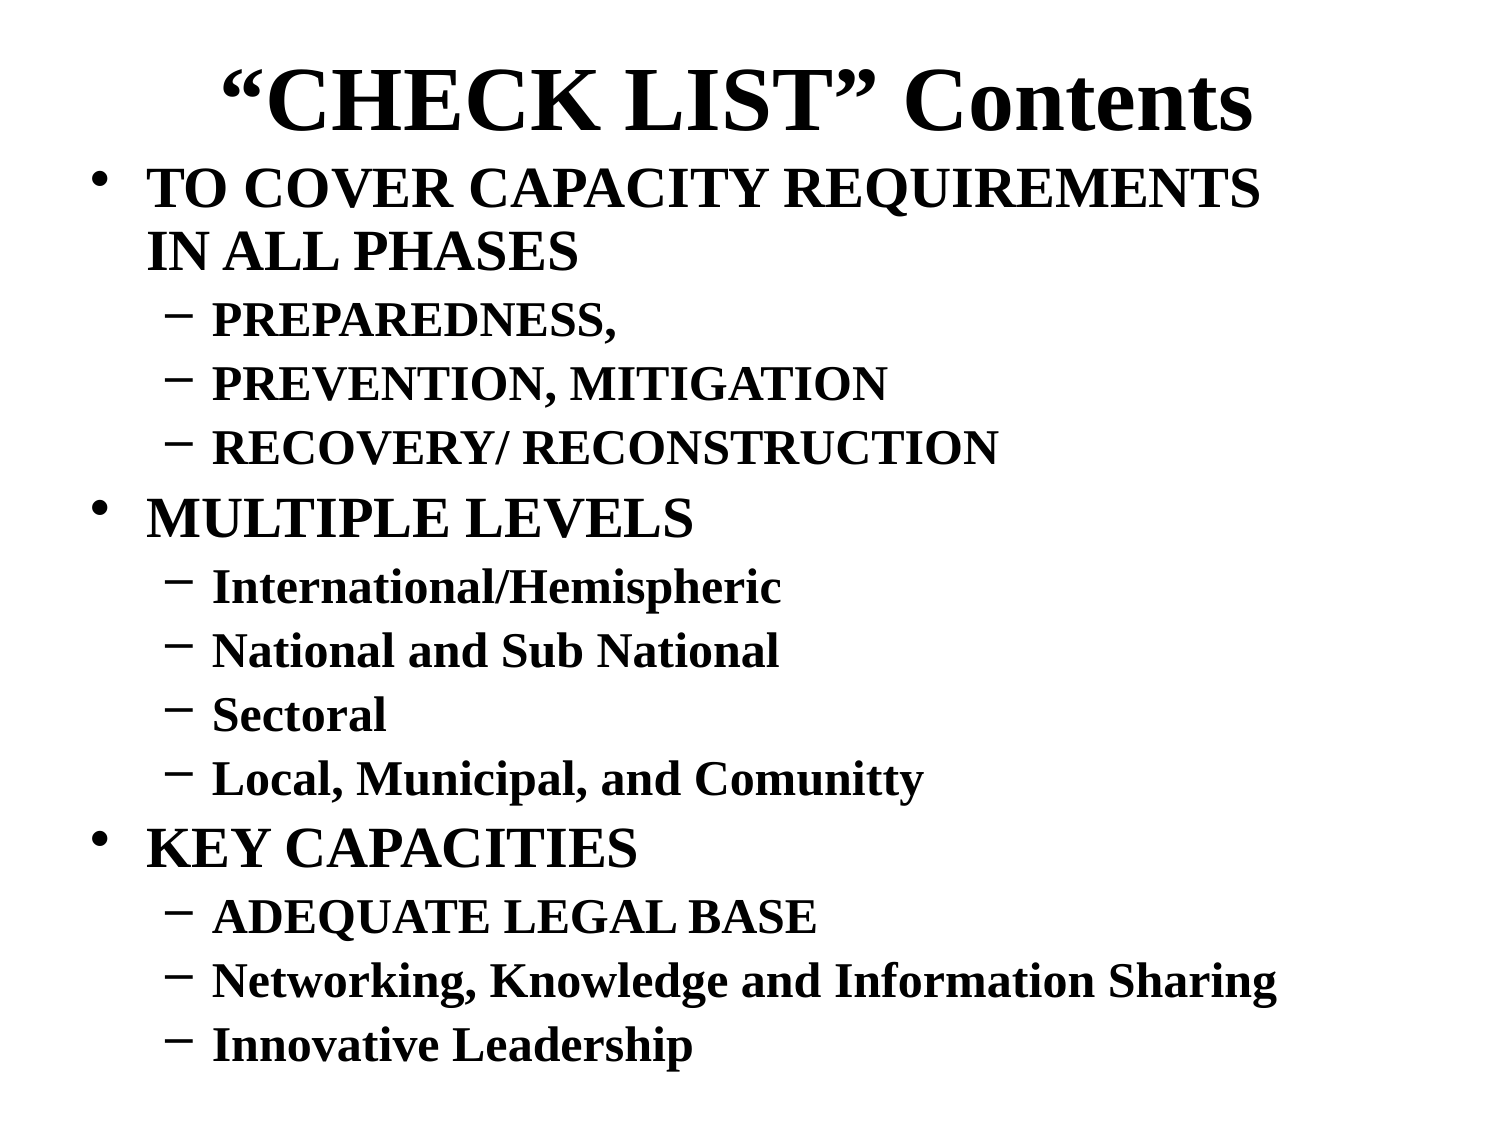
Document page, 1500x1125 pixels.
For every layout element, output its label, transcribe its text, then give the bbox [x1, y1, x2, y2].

list TO COVER CAPACITY REQUIREMENTS IN ALL PHASES PREPAREDNESS, PREVENTION, MITIGATION RECOVERY/ RECONSTRUCTION MULTIPLE LEVELS International/Hemispheric National and Sub National Sectoral Local, Municipal, and Comunitty KEY CAPACITIES ADEQUATE LEGAL BASE Networking, Knowledge and Information Sharing Innovative Leadership [74, 149, 1351, 826]
title “CHECK LIST” Contents [99, 0, 1376, 188]
